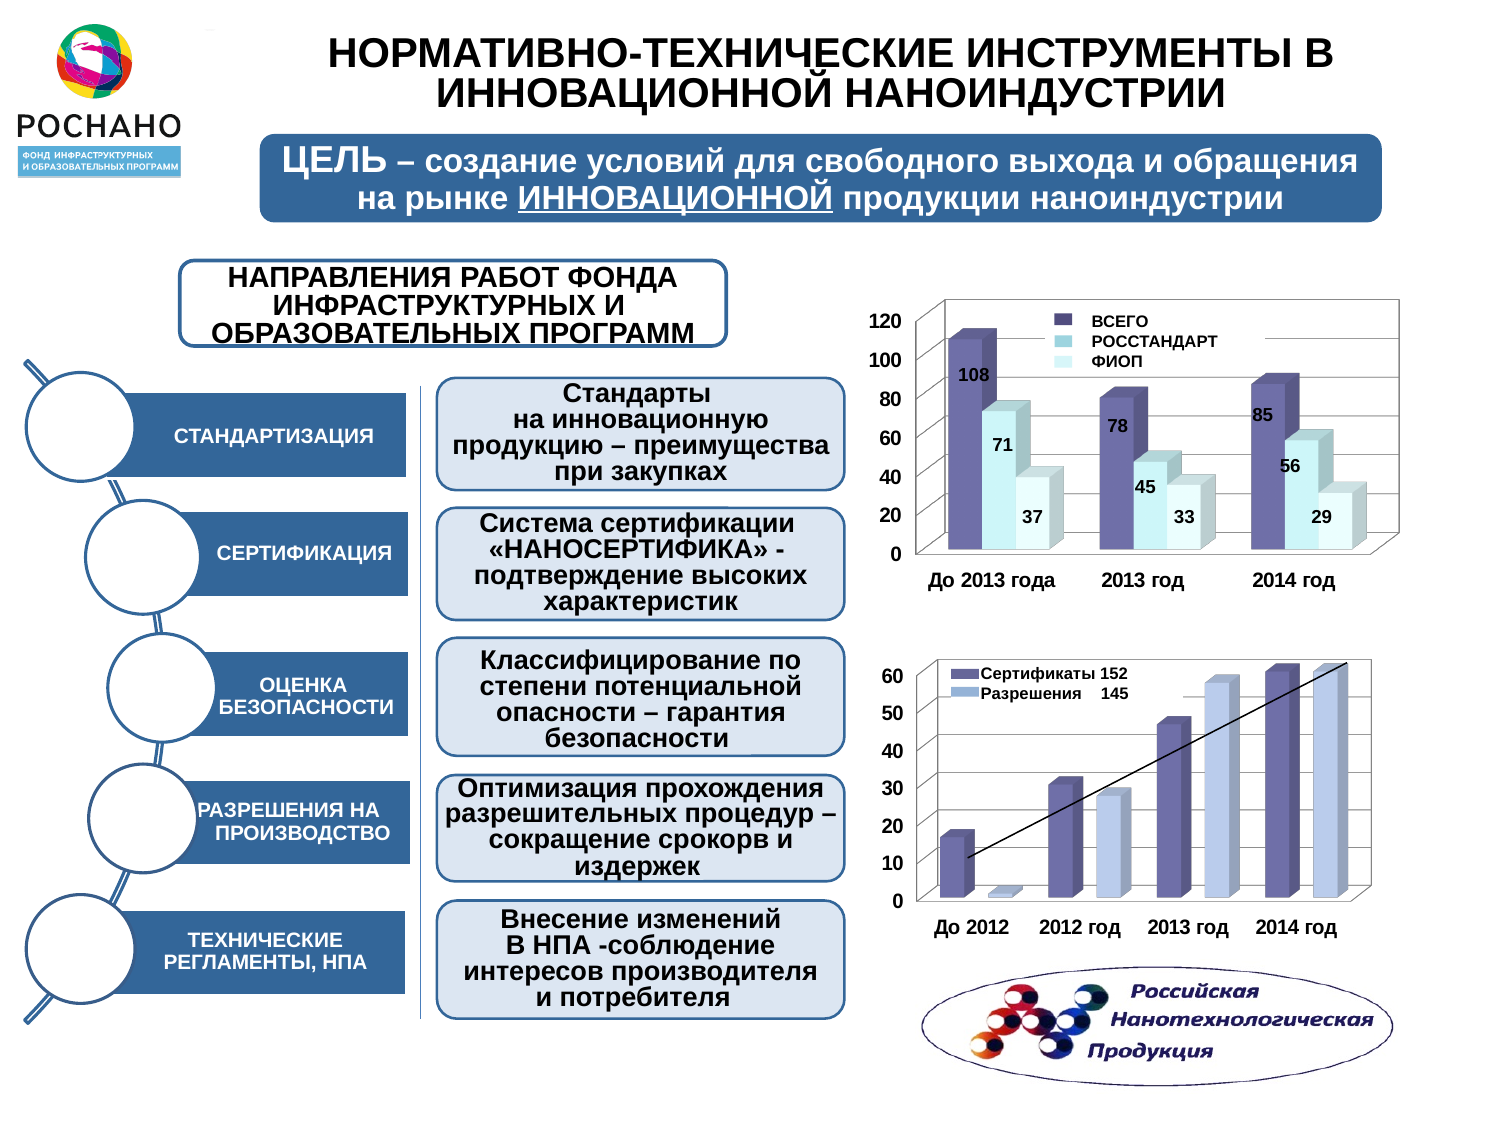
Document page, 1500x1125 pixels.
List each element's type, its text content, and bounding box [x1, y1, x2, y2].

chart [855, 267, 1441, 595]
picture [915, 959, 1400, 1095]
text_box Стандарты на инновационную продукцию – преимущества при закупках [543, 375, 847, 493]
text_box Оптимизация прохождения разрешительных процедур – сокращение срокорв и издержек [543, 772, 847, 884]
chart [881, 649, 1426, 941]
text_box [967, 662, 1348, 859]
picture [17, 23, 182, 178]
text_box Внесение изменений В НПА -соблюдение интересов производителя и потребителя [543, 898, 847, 1021]
text_box НОРМАТИВНО-ТЕХНИЧЕСКИЕ ИНСТРУМЕНТЫ В ИННОВАЦИОННОЙ НАНОИНДУСТРИИ [202, 27, 1461, 123]
text_box НАПРАВЛЕНИЯ РАБОТ ФОНДА ИНФРАСТРУКТУРНЫХ И ОБРАЗОВАТЕЛЬНЫХ ПРОГРАММ [177, 258, 729, 349]
text_box ЦЕЛЬ – создание условий для свободного выхода и обращения на рынке инновационной продукции наноиндустрии [257, 131, 1384, 225]
text_box Система сертификации «НАНОСЕРТИФИКА» - подтверждение высоких характеристик [543, 505, 847, 623]
text_box Классифицирование по степени потенциальной опасности – гарантия безопасности [543, 635, 847, 758]
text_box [0, 294, 539, 1082]
